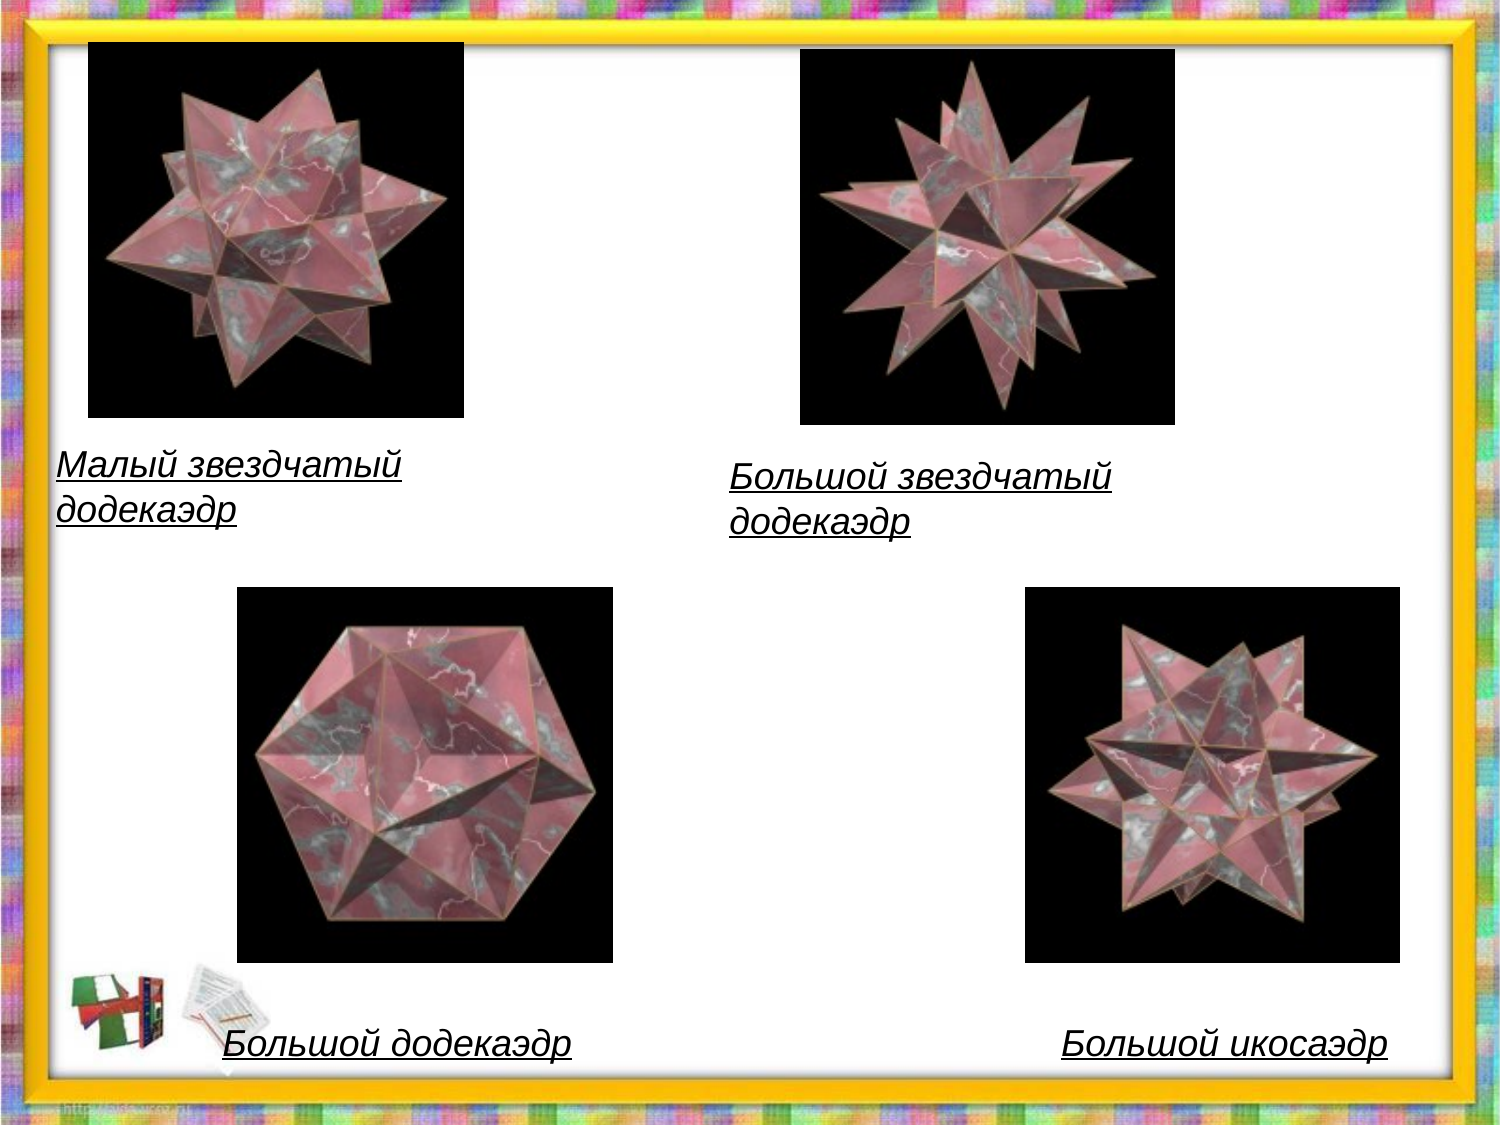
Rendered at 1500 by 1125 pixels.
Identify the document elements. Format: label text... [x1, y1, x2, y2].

text_box Большой додекаэдр [207, 1011, 588, 1072]
text_box Малый звездчатый додекаэдр [41, 432, 792, 595]
text_box Большой икосаэдр [1046, 1011, 1404, 1072]
text_box Большой звездчатый додекаэдр [714, 444, 1465, 549]
picture [0, 0, 1500, 1125]
